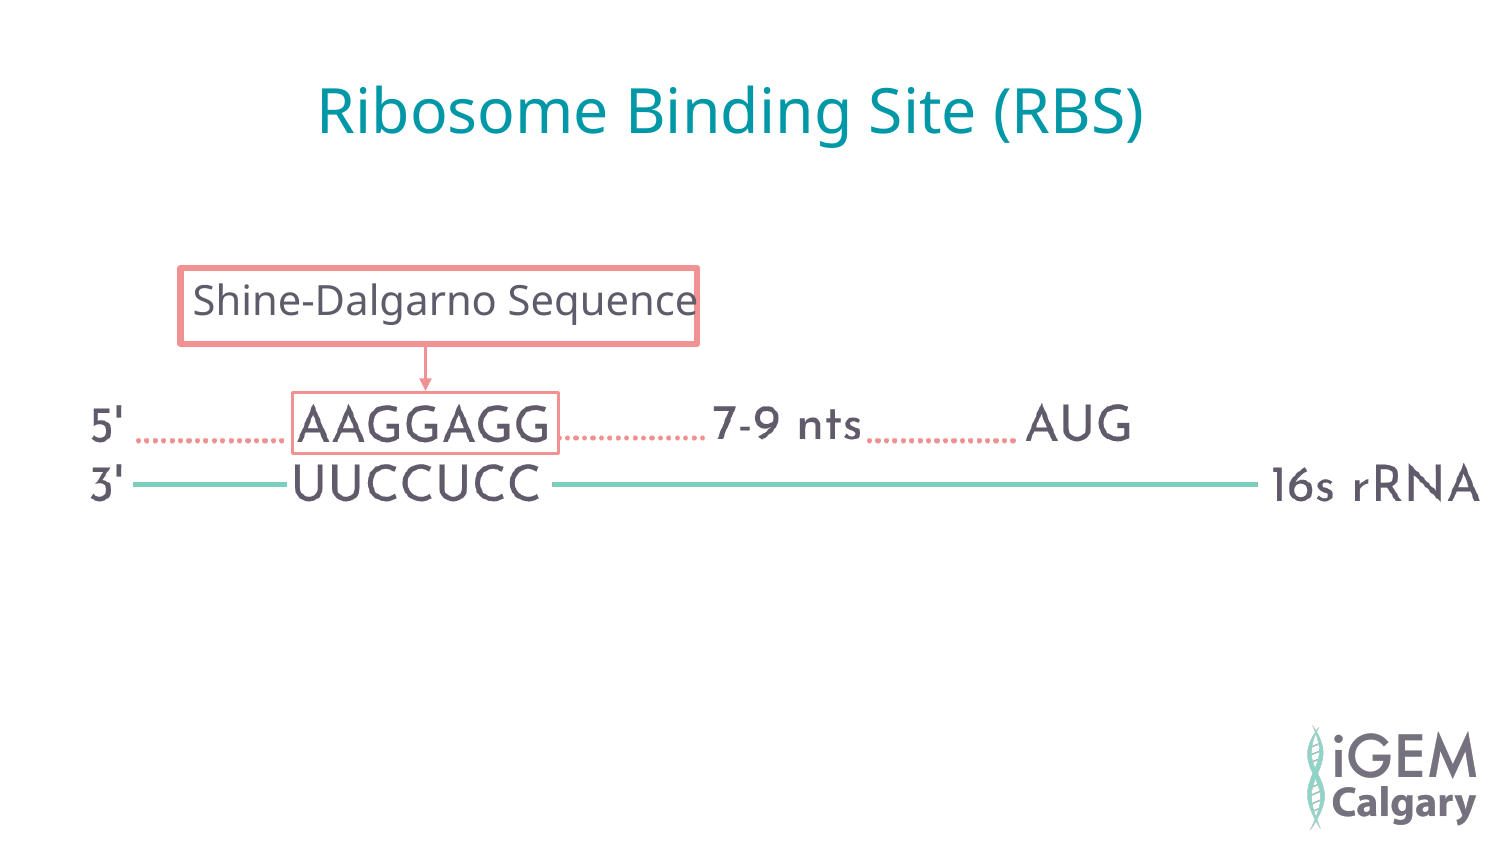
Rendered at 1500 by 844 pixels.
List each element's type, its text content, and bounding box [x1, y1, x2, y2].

text_box Shine-Dalgarno Sequence [27, 259, 750, 353]
text_box Ribosome Binding Site (RBS) [40, 56, 1438, 151]
text_box [292, 392, 559, 399]
picture [84, 401, 1500, 531]
